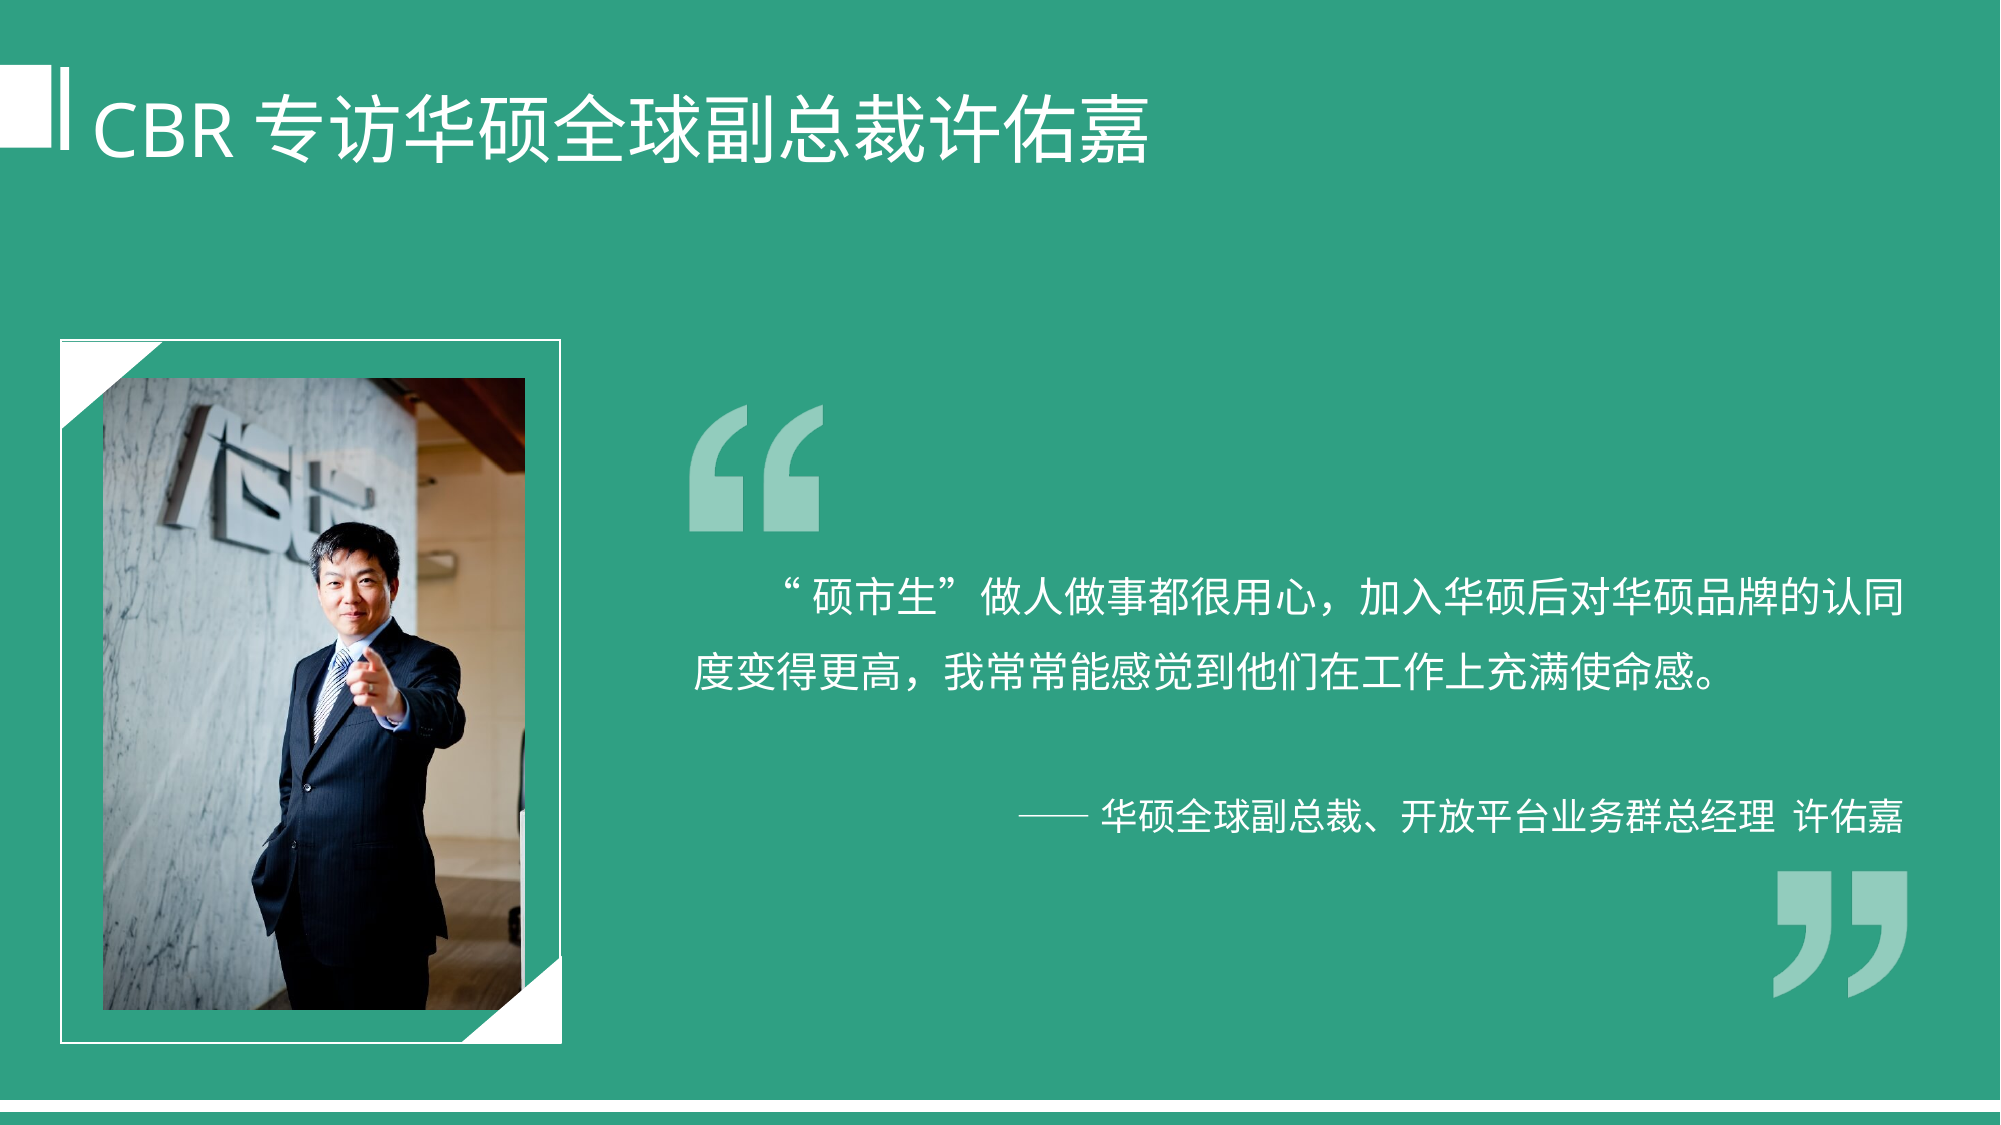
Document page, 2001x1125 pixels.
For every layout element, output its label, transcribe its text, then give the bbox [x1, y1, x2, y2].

text_box [60, 339, 290, 1044]
text_box CBR专访华硕全球副总裁许佑嘉 [76, 38, 1671, 119]
picture [103, 226, 2000, 1125]
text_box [0, 64, 70, 150]
